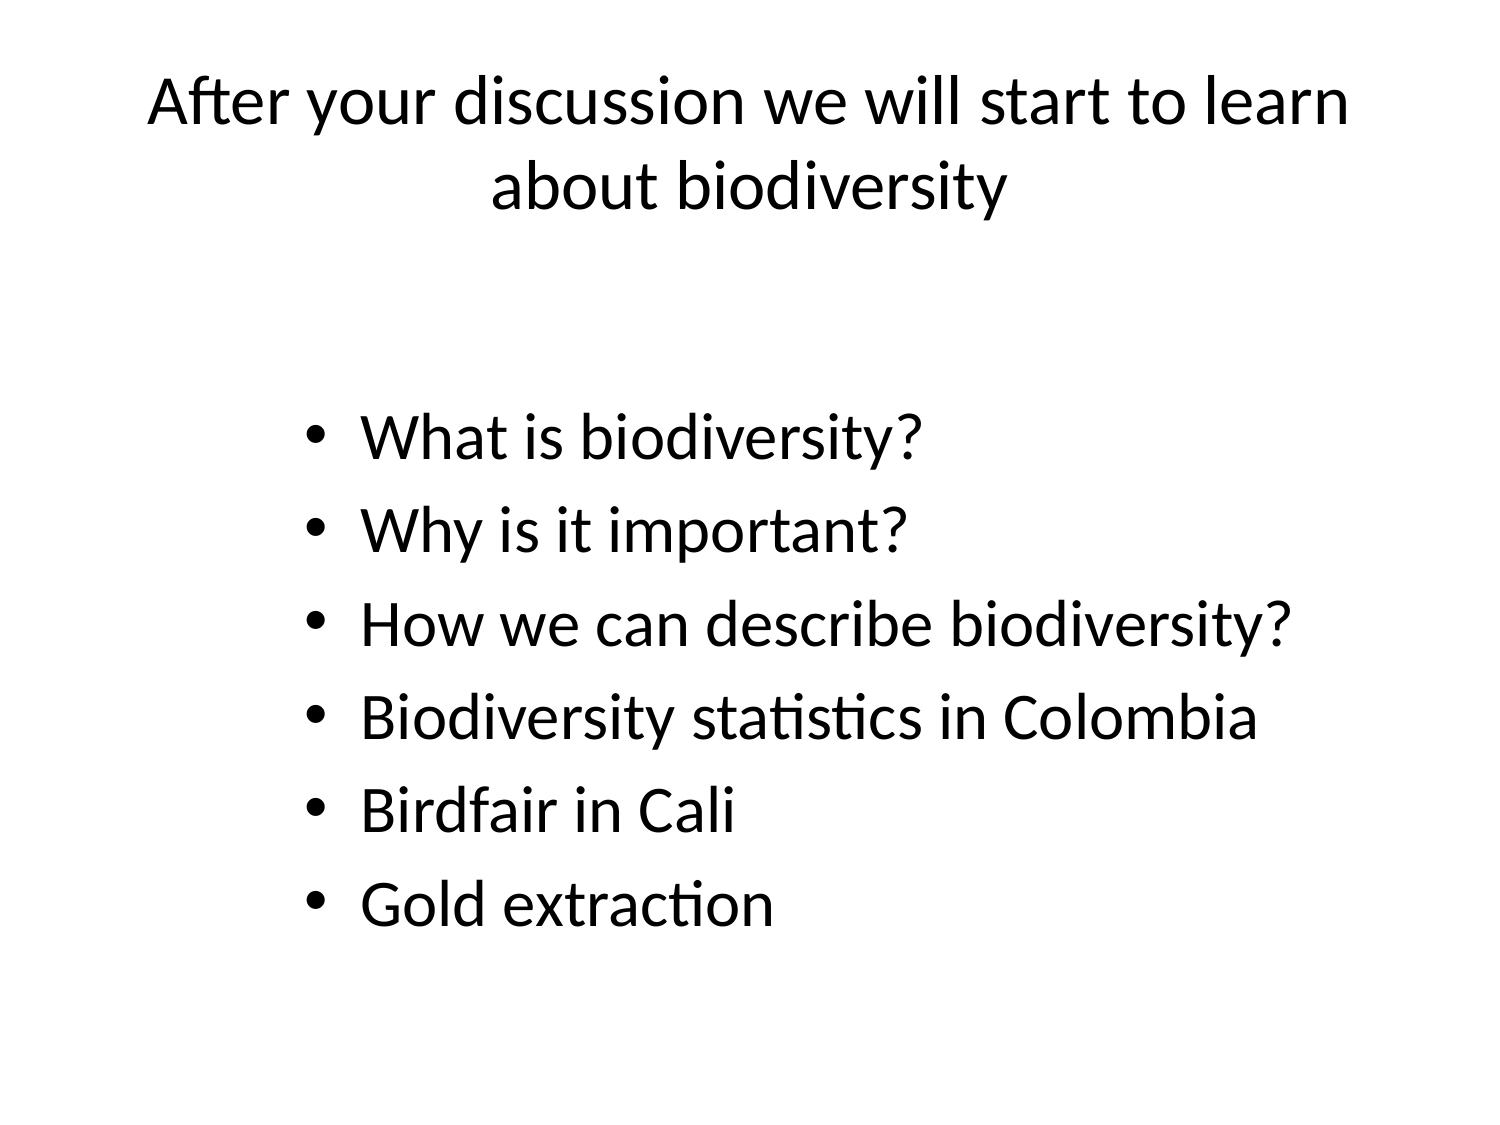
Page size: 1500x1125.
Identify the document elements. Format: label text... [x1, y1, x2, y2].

list What is biodiversity? Why is it important? How we can describe biodiversity? Biodiversity statistics in Colombia Birdfair in Cali Gold extraction [289, 385, 1388, 1005]
title After your discussion we will start to learn about biodiversity [75, 45, 1425, 233]
